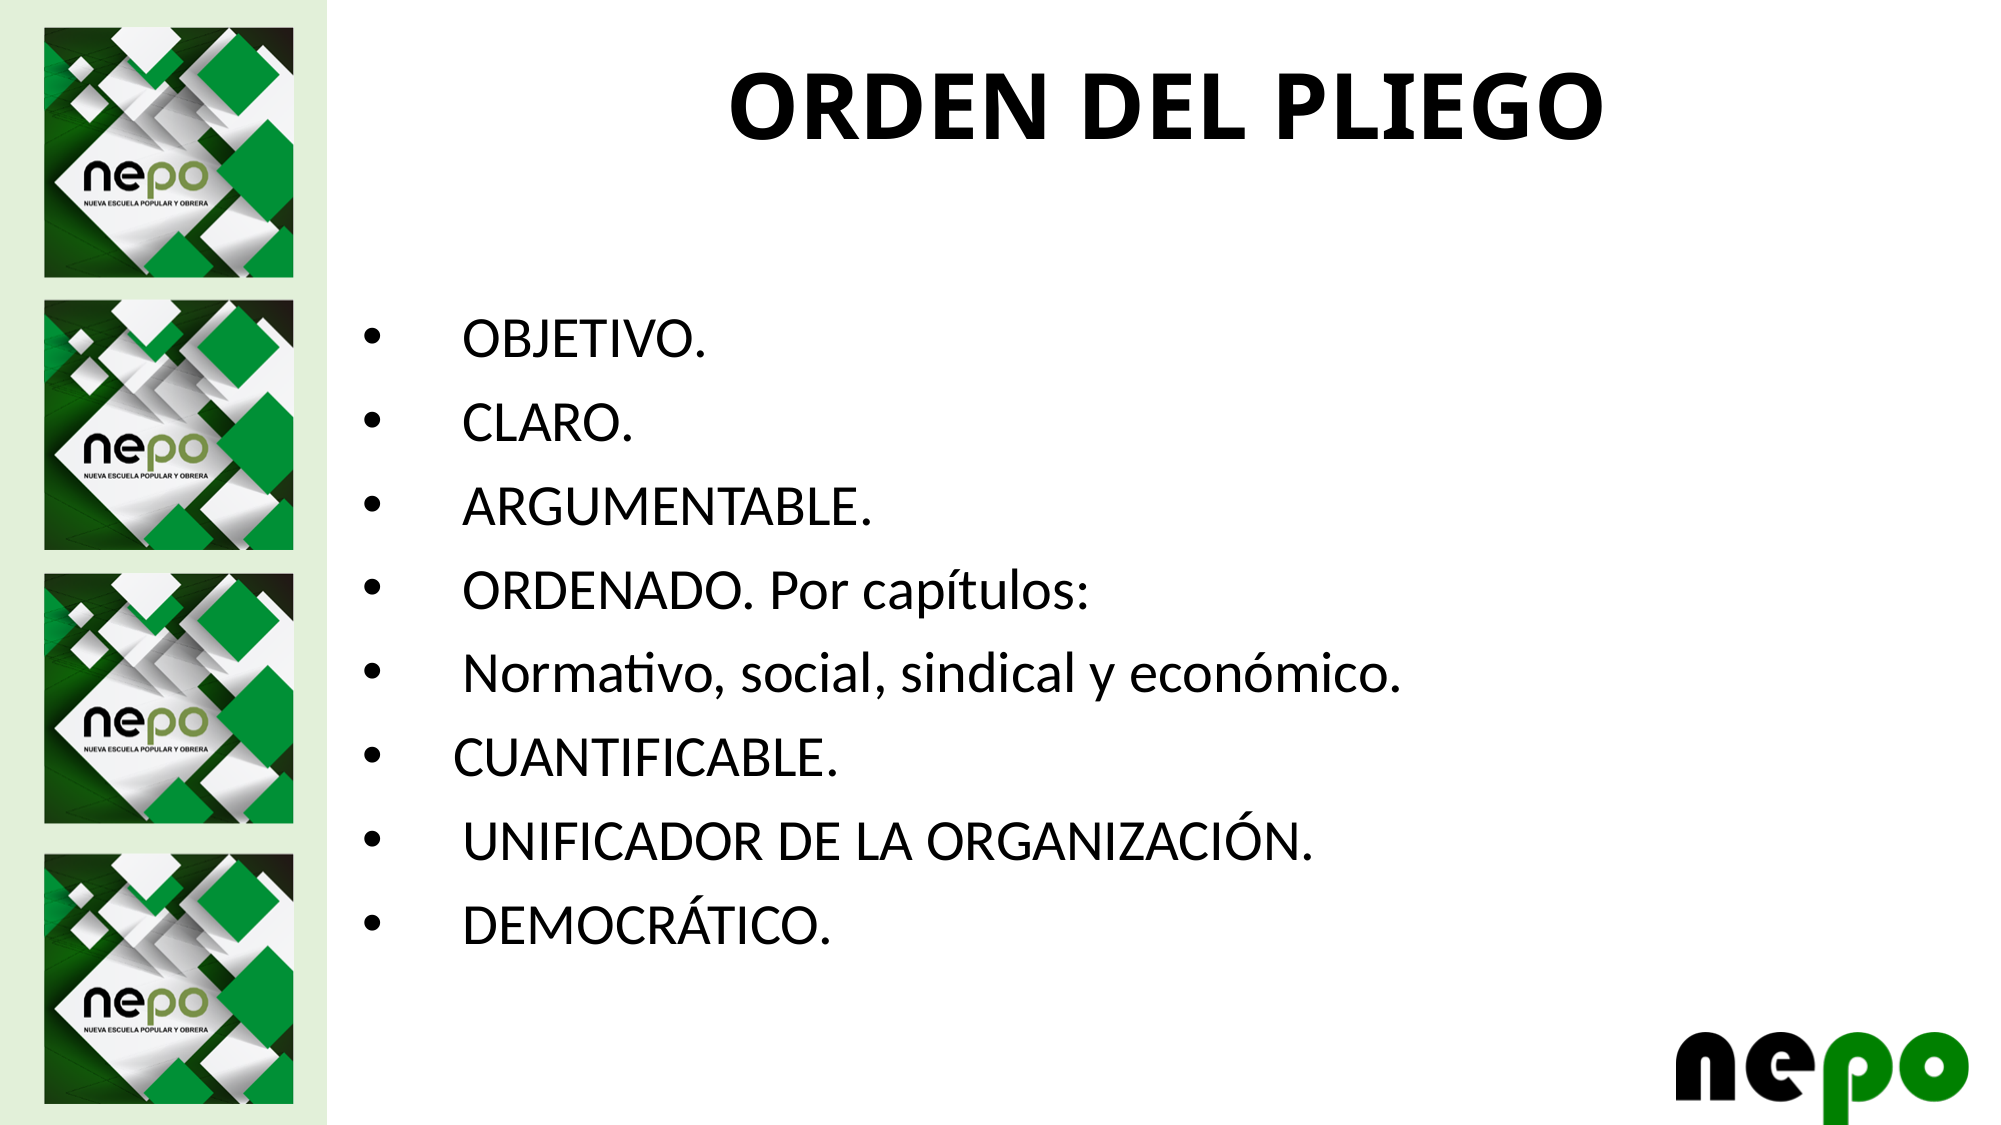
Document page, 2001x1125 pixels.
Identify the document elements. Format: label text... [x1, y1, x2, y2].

picture [1676, 1032, 1969, 1125]
list OBJETIVO. CLARO. ARGUMENTABLE. ORDENADO. Por capítulos: Normativo, social, sindical y económico. CUANTIFICABLE. UNIFICADOR DE LA ORGANIZACIÓN. DEMOCRÁTICO. [347, 299, 1964, 970]
title ORDEN DEL PLIEGO [347, 52, 1964, 271]
picture [0, 0, 327, 1125]
